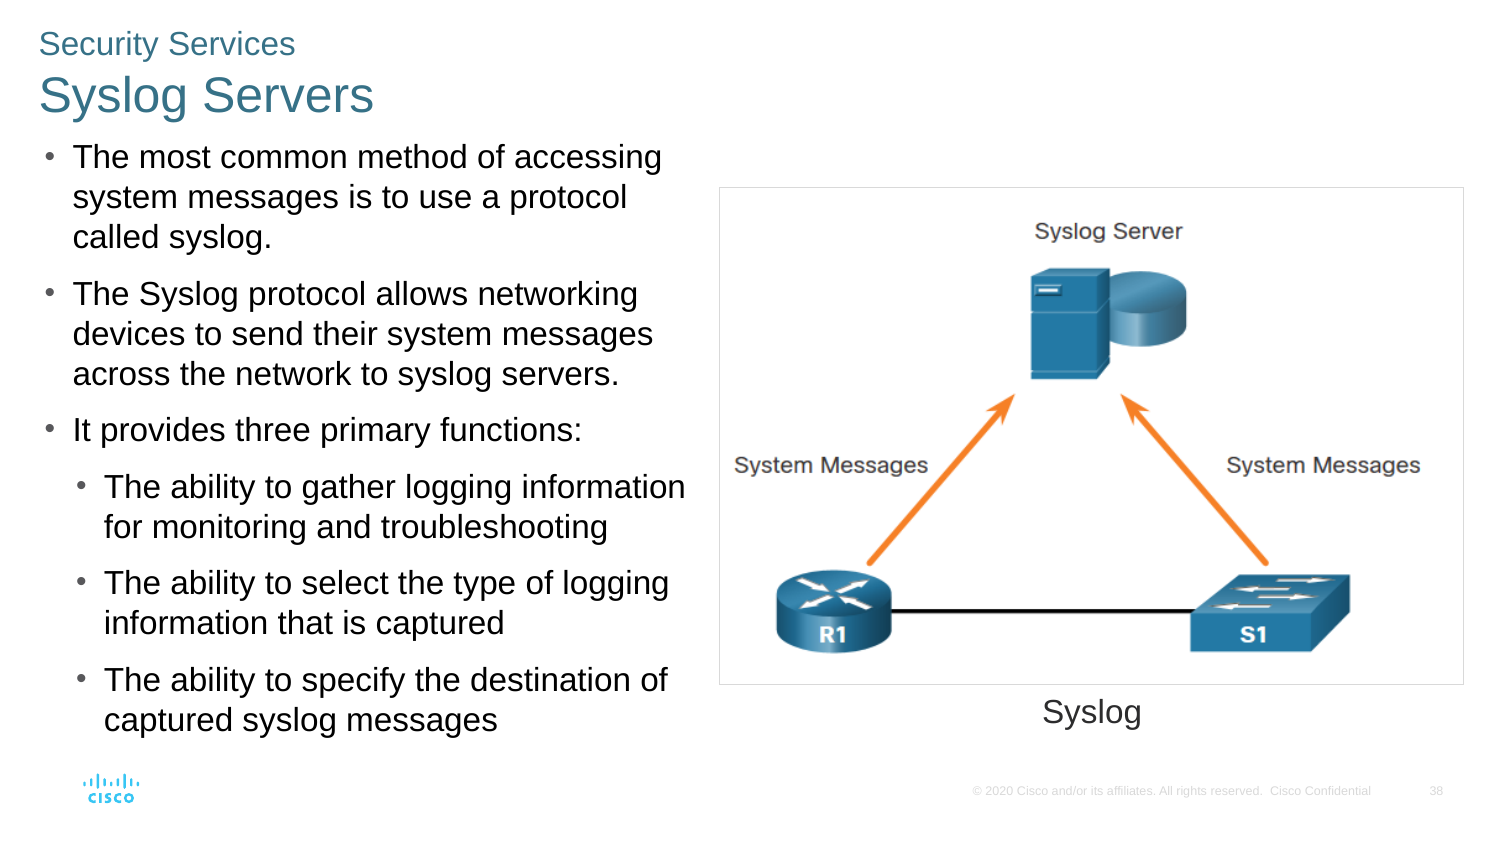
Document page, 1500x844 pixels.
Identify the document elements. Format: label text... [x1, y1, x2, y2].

text_box Syslog [722, 693, 1462, 738]
list The most common method of accessing system messages is to use a protocol called syslog. The Syslog protocol allows networking devices to send their system messages across the network to syslog servers. It provides three primary functions: The ability to gather logging information for monitoring and troubleshooting The ability to select the type of logging information that is captured The ability to specify the destination of captured syslog messages [29, 128, 721, 750]
text_box Security Services Syslog Servers [23, 10, 1500, 135]
picture [718, 187, 1464, 685]
